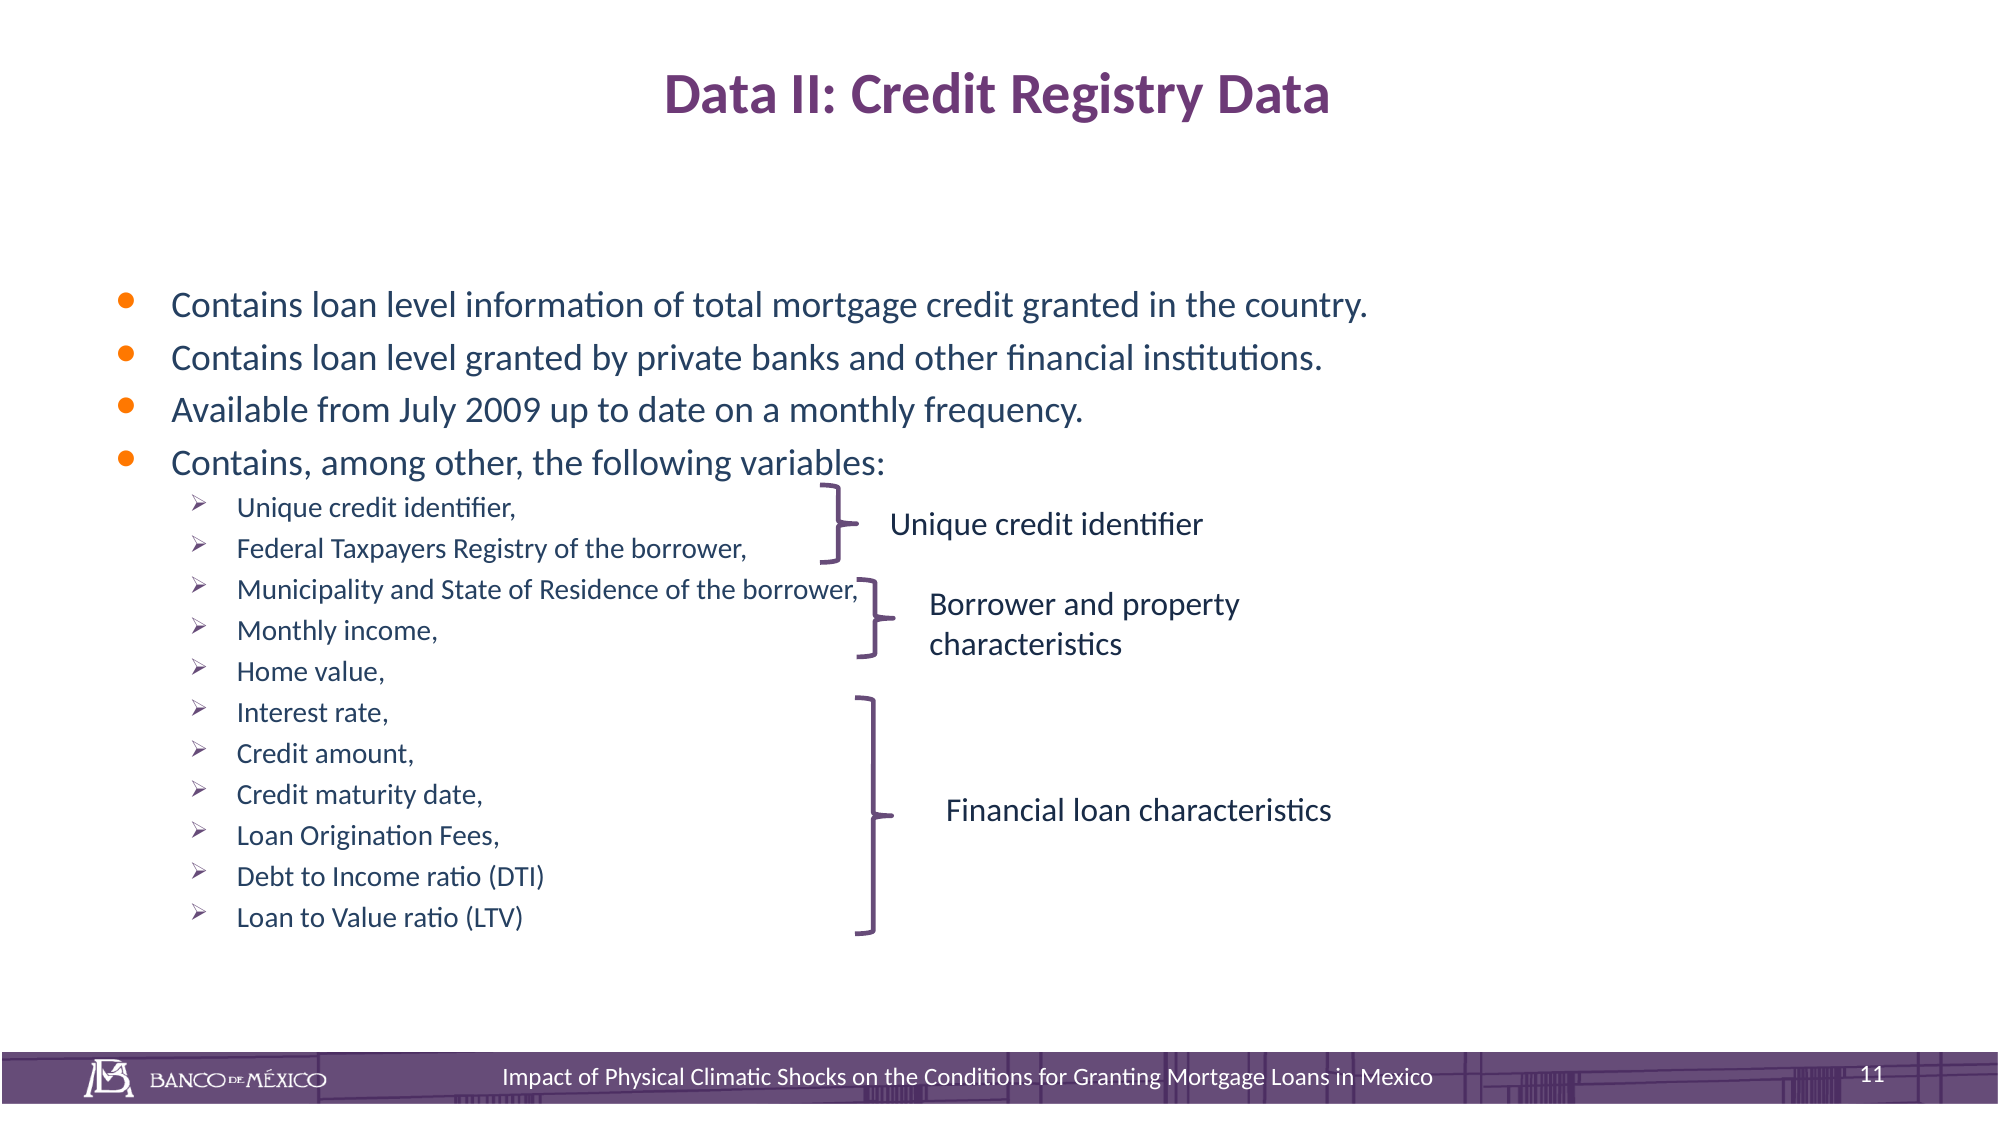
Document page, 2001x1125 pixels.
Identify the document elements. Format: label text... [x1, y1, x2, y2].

text_box Borrower and property characteristics [914, 574, 1434, 670]
list Contains loan level information of total mortgage credit granted in the country. Contains loan level granted by private banks and other financial institutions. Available from July 2009 up to date on a monthly frequency. Contains, among other, the following variables: Unique credit identifier, Federal Taxpayers Registry of the borrower, Municipality and State of Residence of the borrower, Monthly income, Home value, Interest rate, Credit amount, Credit maturity date, Loan Origination Fees, Debt to Income ratio (DTI) Loan to Value ratio (LTV) [99, 208, 1900, 1005]
picture [1485, 1052, 1998, 1104]
text_box Unique credit identifier [875, 494, 1259, 550]
picture [2, 1052, 1433, 1104]
text_box [819, 484, 858, 564]
title Data II: Credit Registry Data [97, 30, 1898, 149]
slide_number 11 [1433, 1042, 1900, 1103]
text_box [854, 696, 893, 935]
text_box Financial loan characteristics [931, 780, 1450, 836]
text_box [856, 578, 895, 658]
text_box Impact of Physical Climatic Shocks on the Conditions for Granting Mortgage Loans in Mexico [452, 1060, 1485, 1121]
